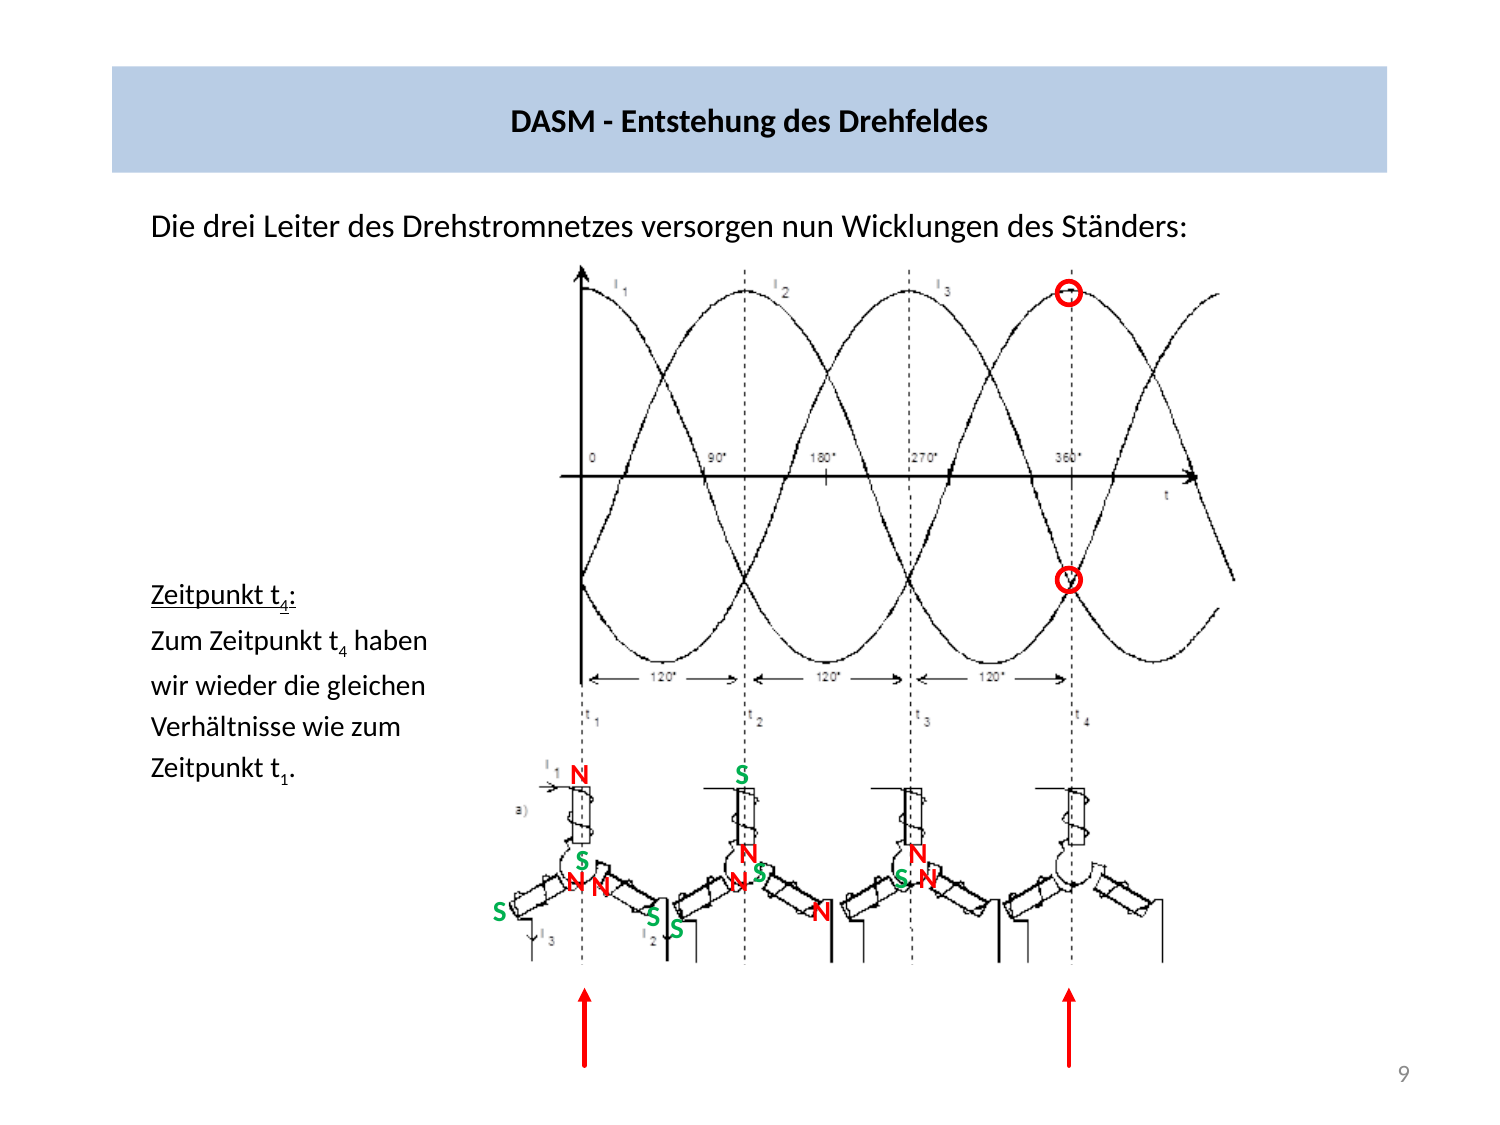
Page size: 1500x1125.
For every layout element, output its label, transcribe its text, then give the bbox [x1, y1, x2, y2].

slide_number 9 [1074, 1042, 1425, 1103]
text_box S [478, 884, 503, 935]
picture [508, 245, 1244, 965]
subtitle Die drei Leiter des Drehstromnetzes versorgen nun Wicklungen des Ständers: Zeitpunkt t4: Zum Zeitpunkt t4 haben wir wieder die gleichen Verhältnisse wie zum Zeitpunkt t1. [135, 196, 1400, 1047]
title DASM - Entstehung des Drehfeldes [112, 66, 1388, 173]
